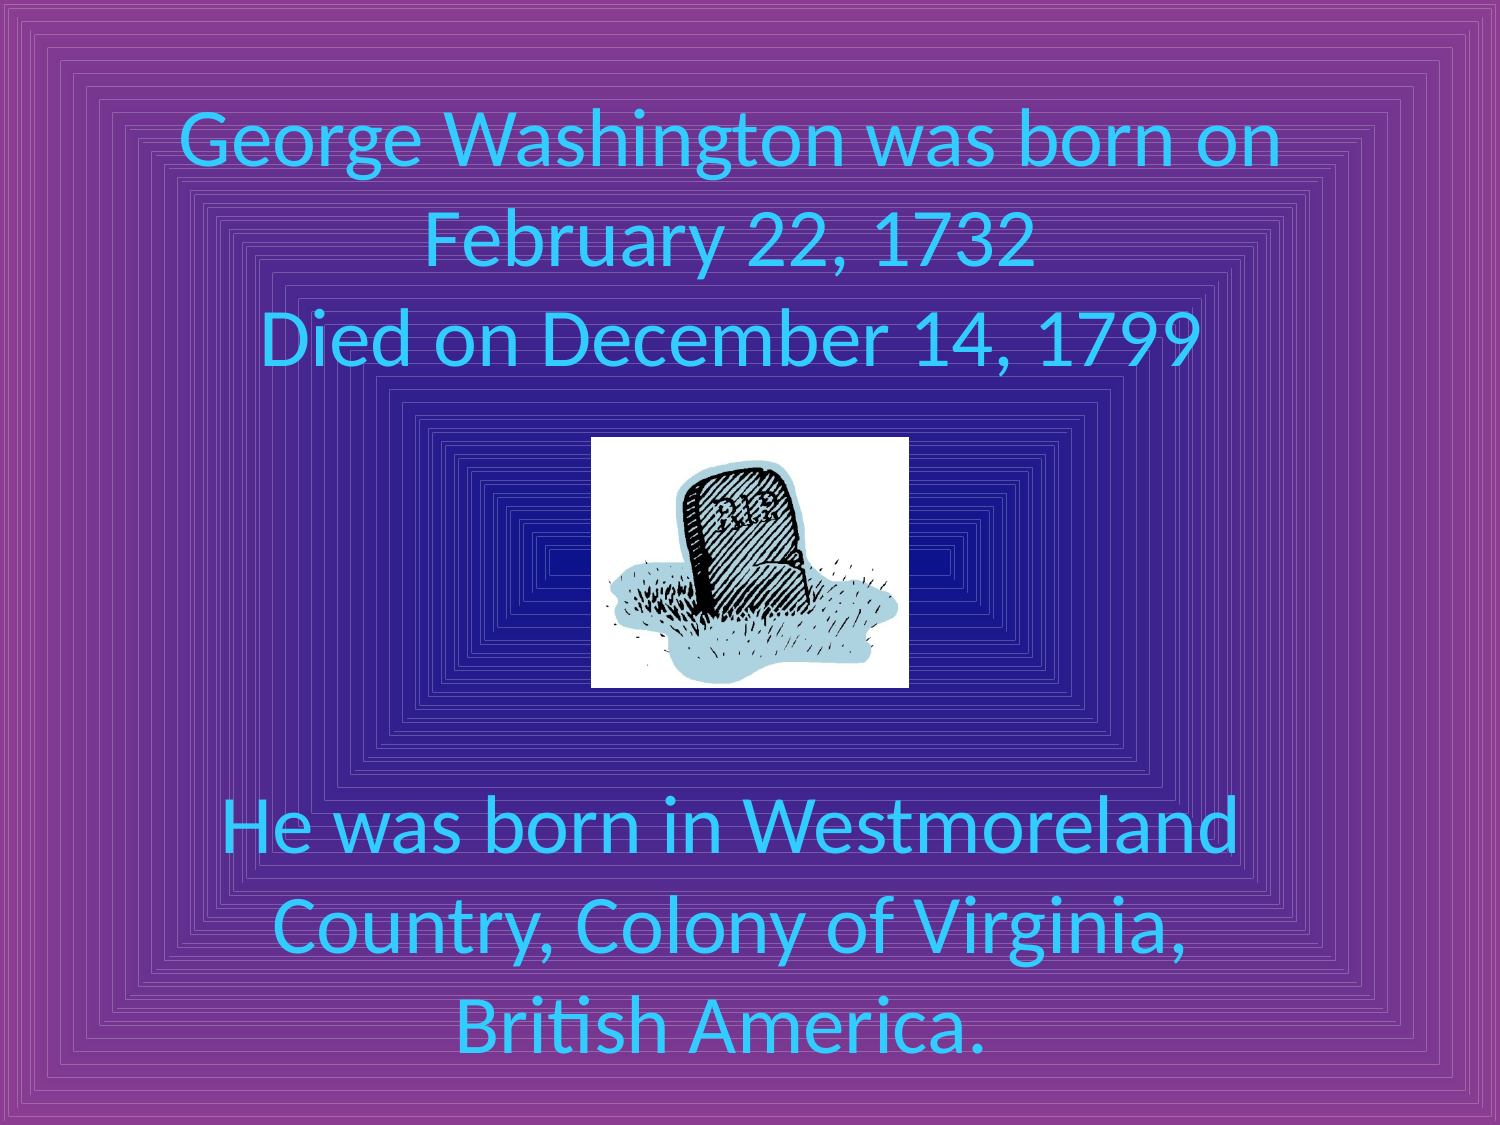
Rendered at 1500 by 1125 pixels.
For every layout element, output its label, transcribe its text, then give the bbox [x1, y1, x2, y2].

title George Washington was born on February 22, 1732 Died on December 14, 1799 [87, 75, 1375, 391]
subtitle He was born in Westmoreland Country, Colony of Virginia, British America. [200, 762, 1263, 1125]
picture [591, 437, 909, 688]
